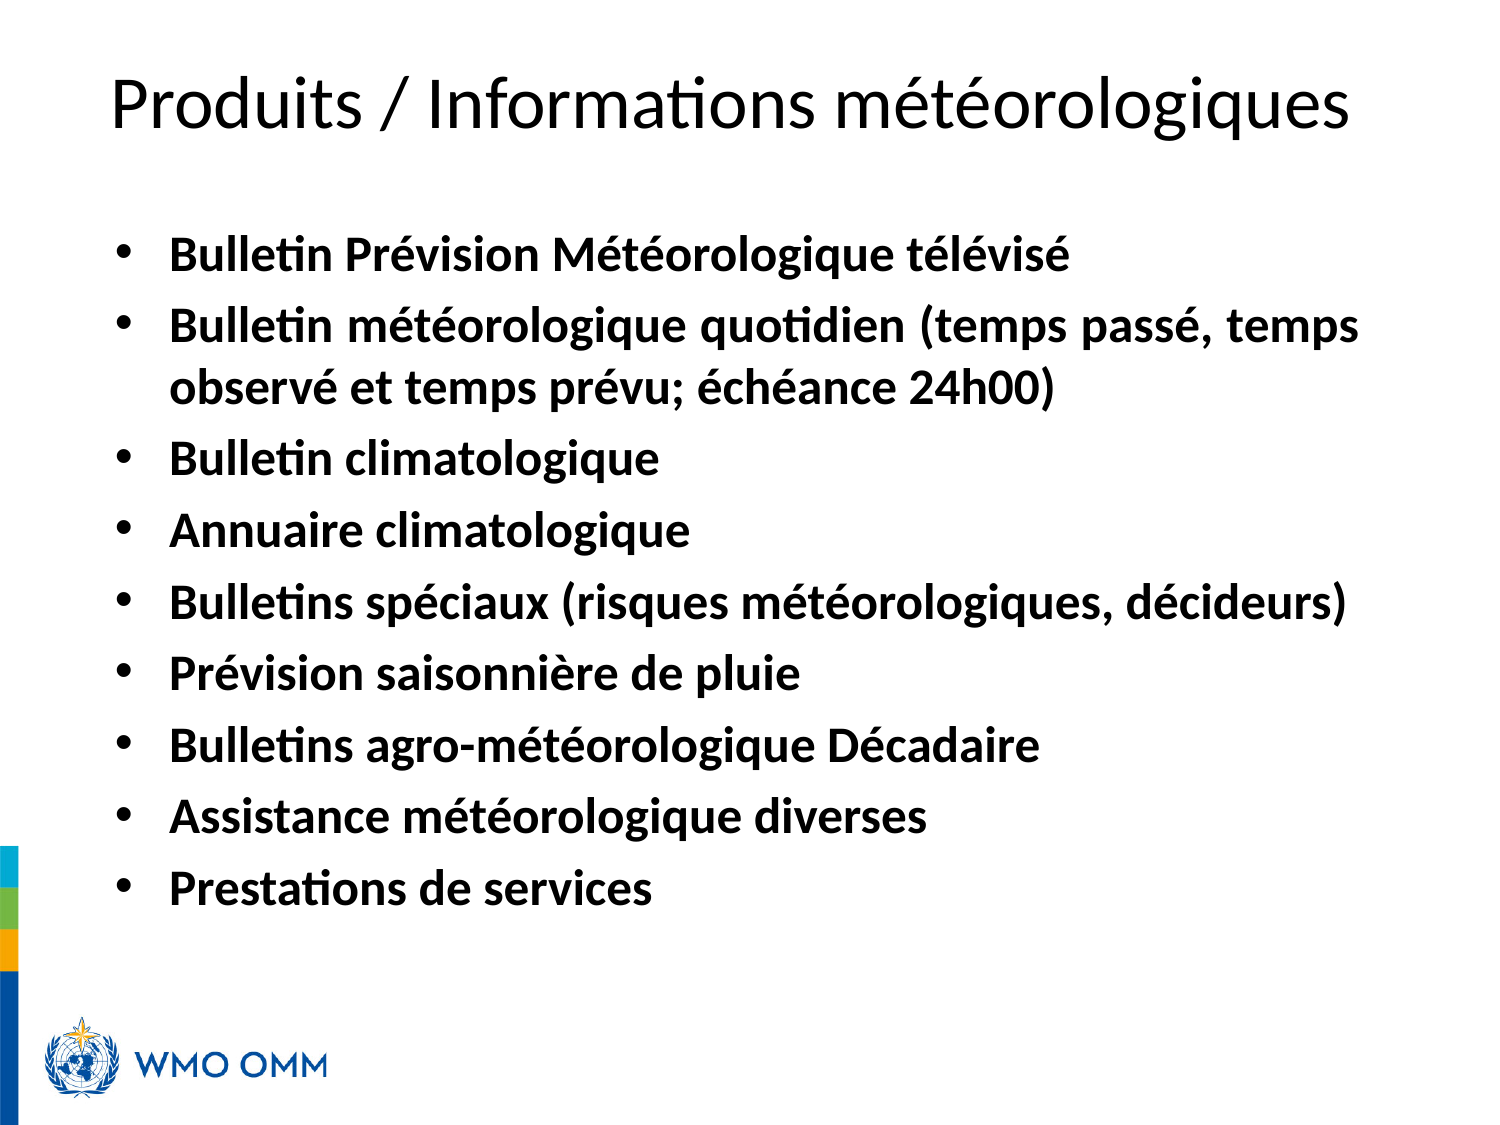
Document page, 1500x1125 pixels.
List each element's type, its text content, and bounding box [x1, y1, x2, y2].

title Produits / Informations météorologiques [93, 35, 1369, 163]
list Bulletin Prévision Météorologique télévisé Bulletin météorologique quotidien (temps passé, temps observé et temps prévu; échéance 24h00) Bulletin climatologique Annuaire climatologique Bulletins spéciaux (risques météorologiques, décideurs) Prévision saisonnière de pluie Bulletins agro-météorologique Décadaire Assistance météorologique diverses Prestations de services [99, 212, 1375, 1025]
picture [0, 845, 327, 1125]
